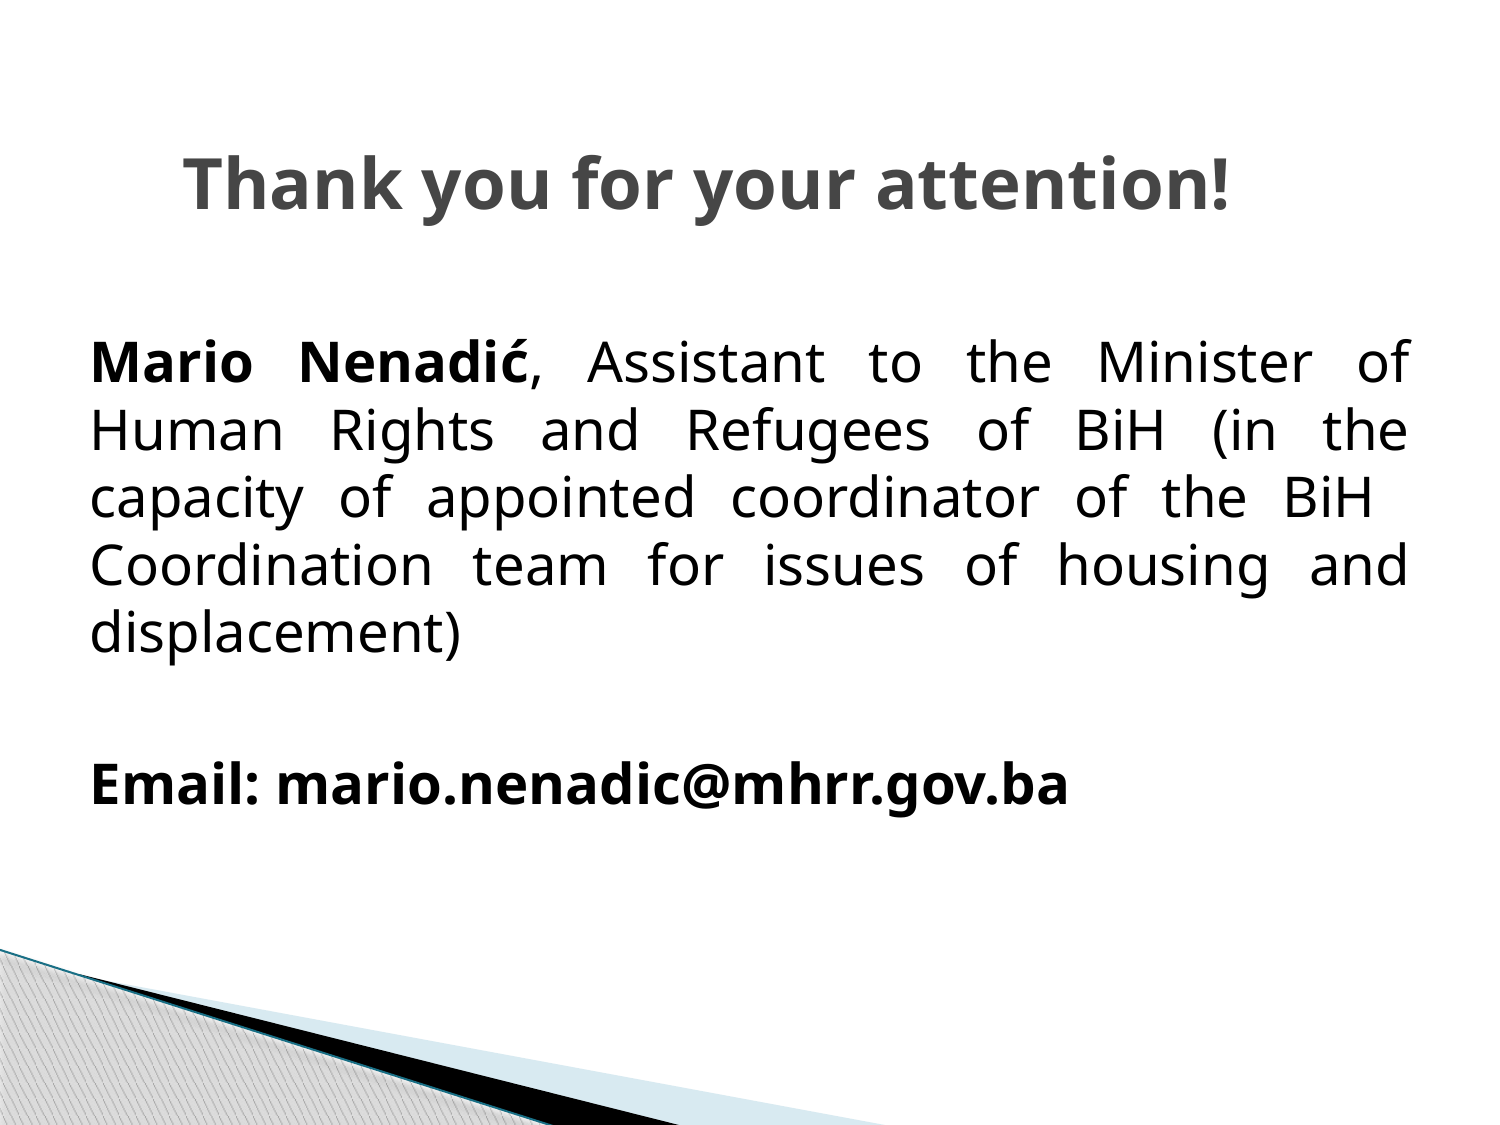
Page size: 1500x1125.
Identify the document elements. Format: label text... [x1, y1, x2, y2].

list Mario Nenadić, Assistant to the Minister of Human Rights and Refugees of BiH (in the capacity of appointed coordinator of the BiH Coordination team for issues of housing and displacement) Email: mario.nenadic@mhrr.gov.ba [75, 243, 1425, 986]
title Thank you for your attention! [75, 45, 1425, 233]
